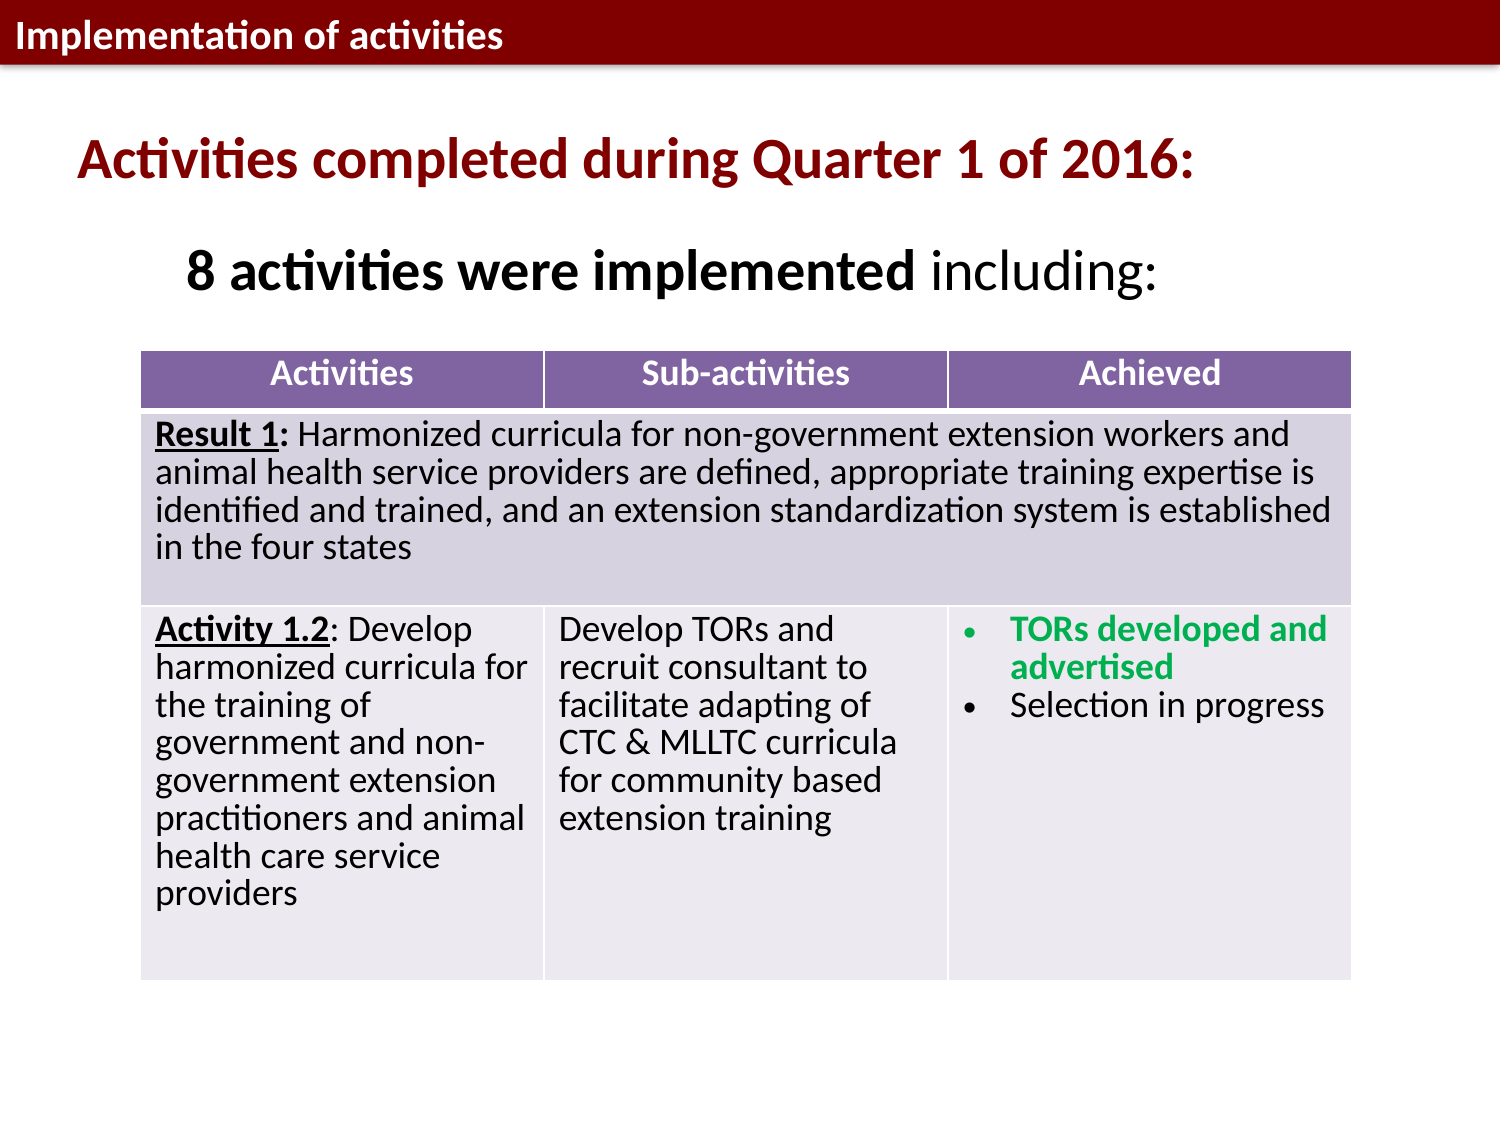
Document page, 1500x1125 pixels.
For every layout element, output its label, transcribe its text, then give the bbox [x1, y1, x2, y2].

text_box Implementation of activities [0, 0, 1500, 65]
table_cell Result 1: Harmonized curricula for non-government extension workers and animal health service providers are defined, appropriate training expertise is identified and trained, and an extension standardization system is established in the four states [141, 414, 1351, 605]
table_header Achieved [949, 351, 1351, 408]
text_box 8 activities were implemented including: [171, 224, 1324, 310]
table_cell Develop TORs and recruit consultant to facilitate adapting of CTC & MLLTC curricula for community based extension training [545, 607, 947, 980]
text_box Activities completed during Quarter 1 of 2016: [62, 112, 1238, 198]
table_header Sub-activities [545, 351, 947, 408]
table_cell Activity 1.2: Develop harmonized curricula for the training of government and non-government extension practitioners and animal health care service providers [141, 607, 543, 980]
table_cell TORs developed and advertised Selection in progress [949, 607, 1351, 980]
table_header Activities [141, 351, 543, 408]
